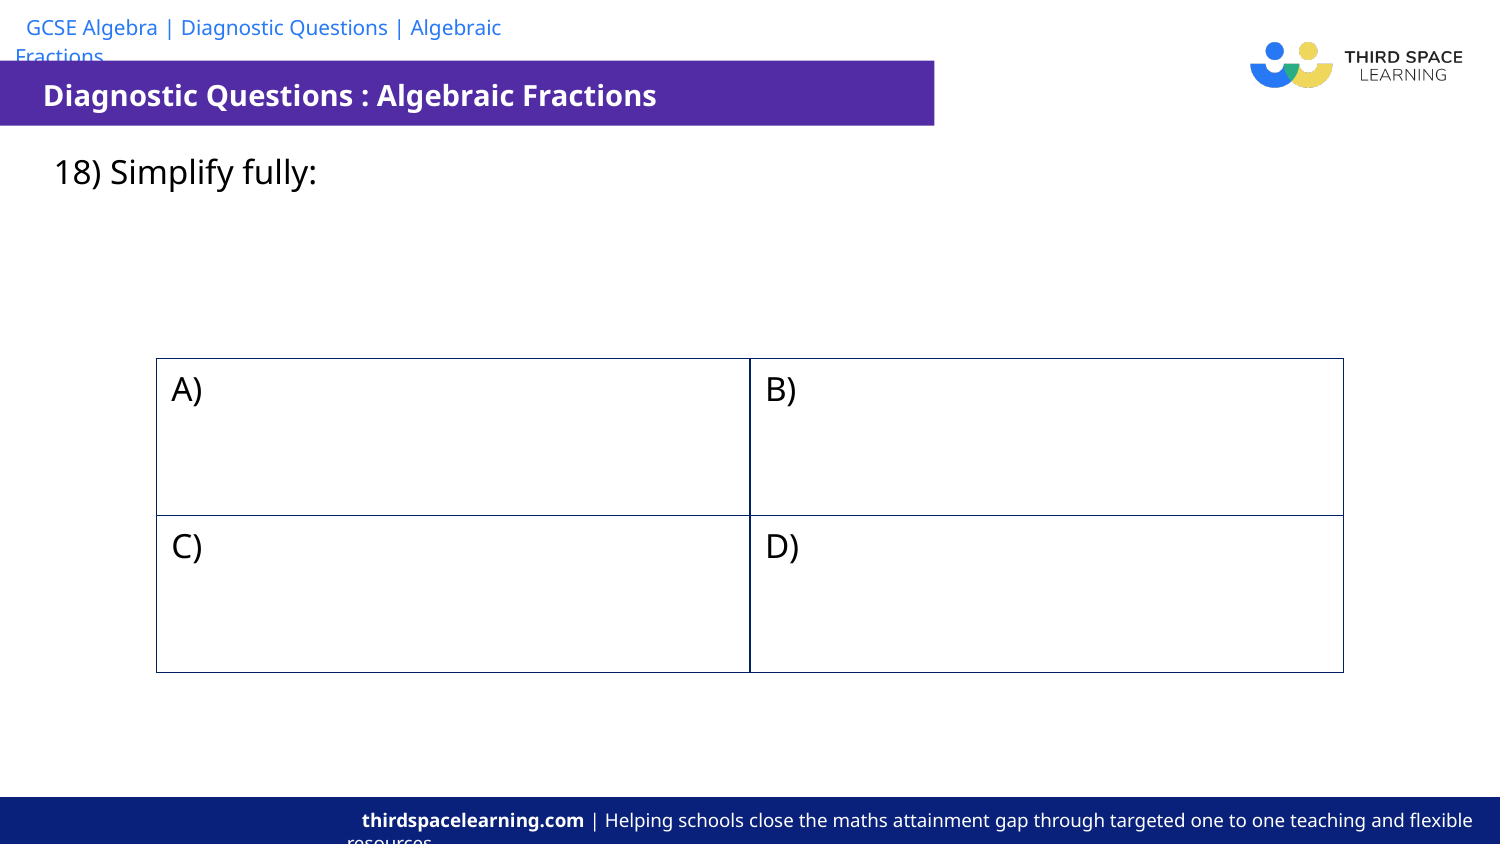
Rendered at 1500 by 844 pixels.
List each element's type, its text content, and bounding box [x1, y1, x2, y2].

text_box Diagnostic Questions : Algebraic Fractions [27, 61, 778, 127]
picture [1250, 33, 1465, 99]
